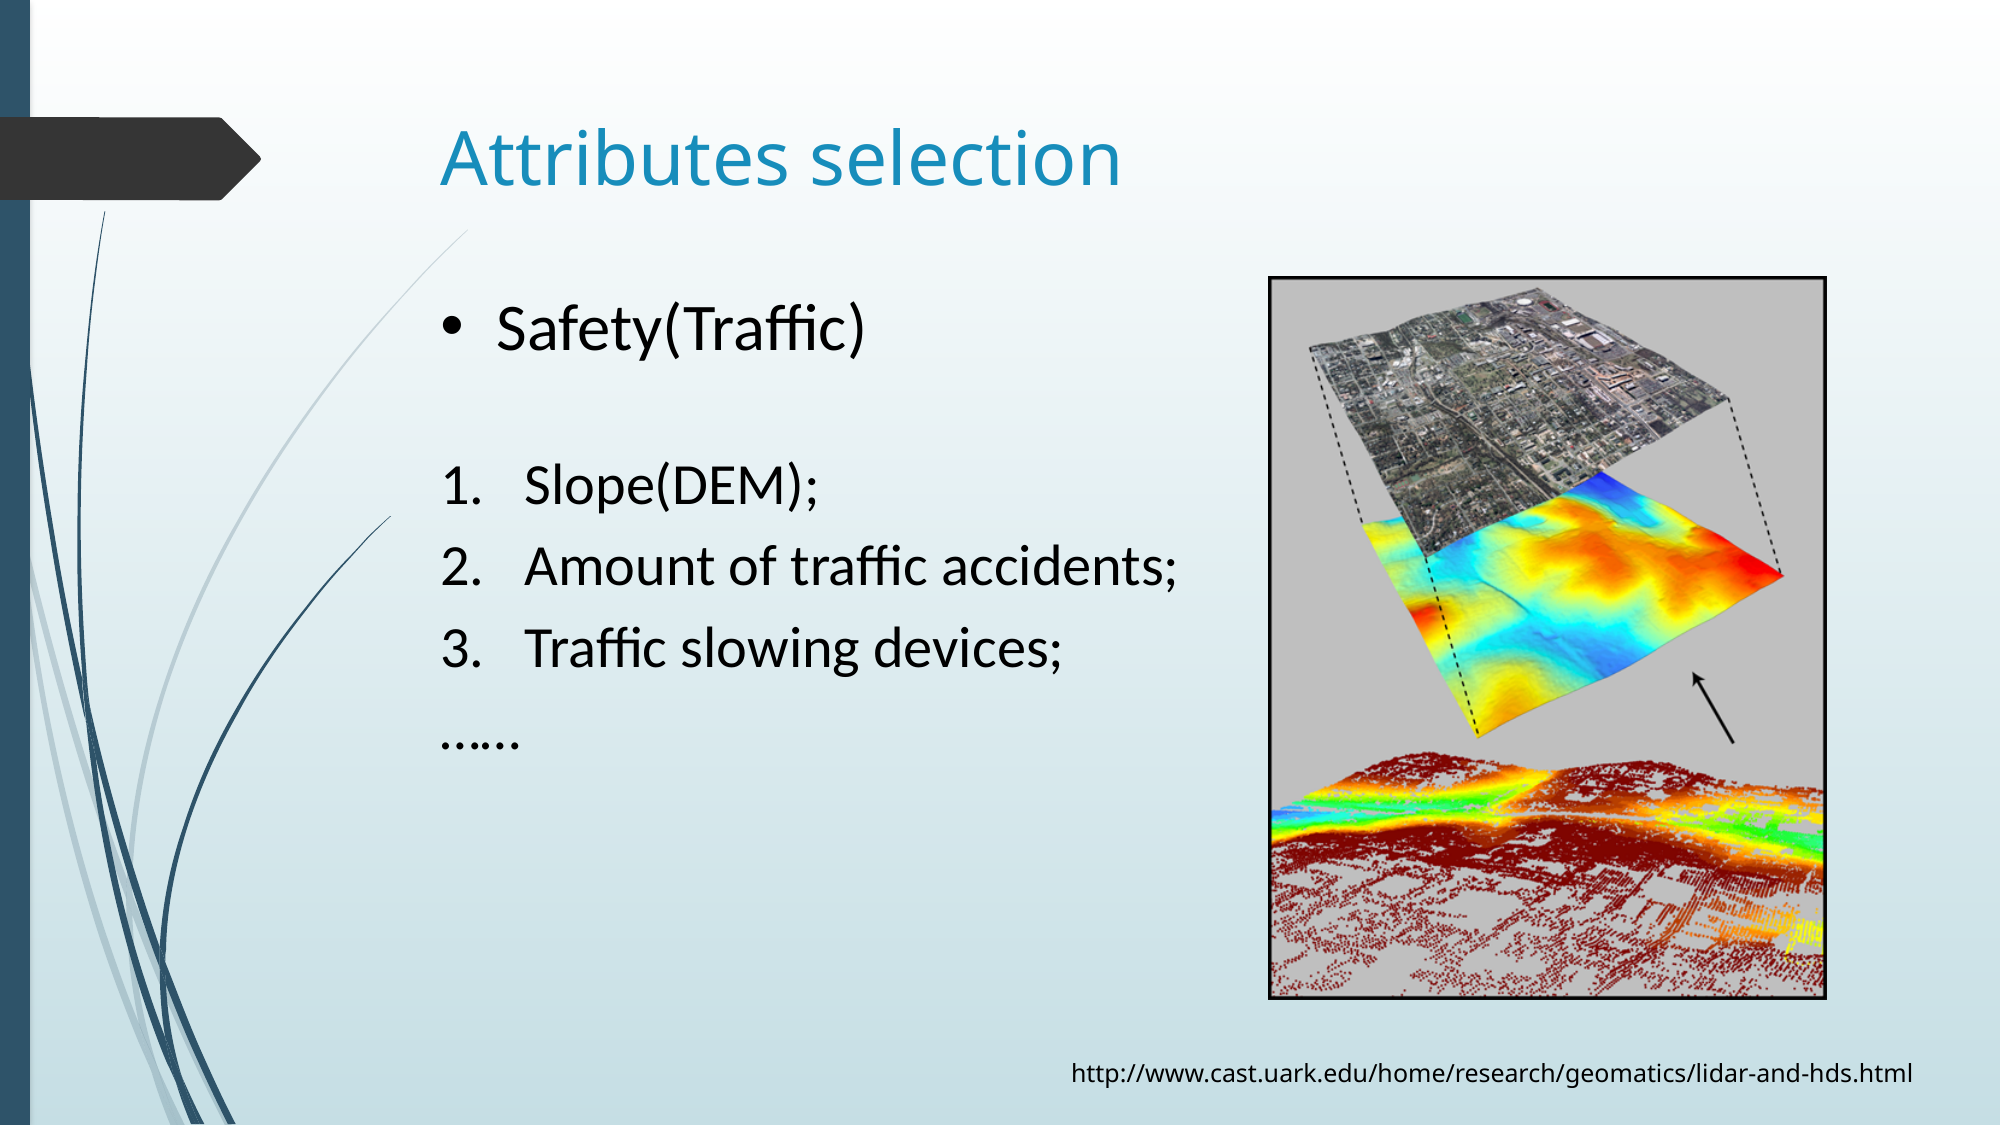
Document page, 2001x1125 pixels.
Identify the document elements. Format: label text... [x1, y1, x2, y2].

list Safety(Traffic) Slope(DEM); Amount of traffic accidents; Traffic slowing devices; …… [425, 276, 1240, 1030]
text_box http://www.cast.uark.edu/home/research/geomatics/lidar-and-hds.html [1056, 1049, 2000, 1095]
picture [1267, 276, 1828, 1000]
title Attributes selection [425, 102, 1888, 313]
